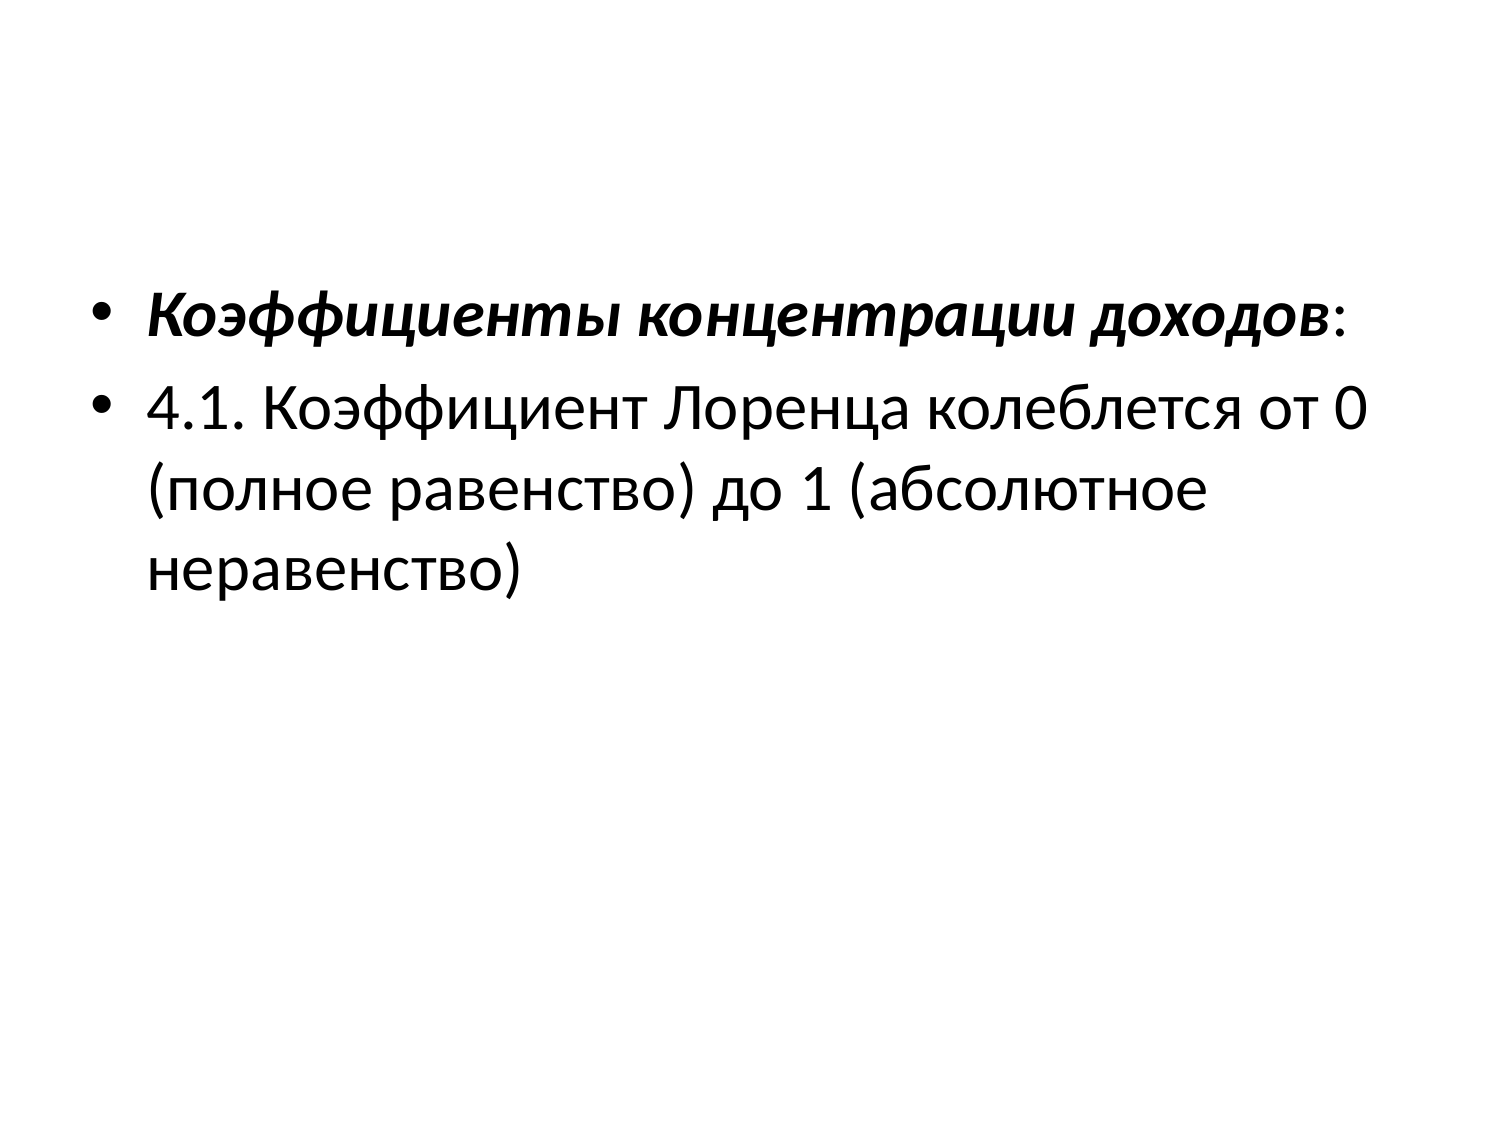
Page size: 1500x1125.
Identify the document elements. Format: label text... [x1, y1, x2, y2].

list Коэффициенты концентрации доходов: 4.1. Коэффициент Лоренца колеблется от 0 (полное равенство) до 1 (абсолютное неравенство) [75, 262, 1425, 1005]
